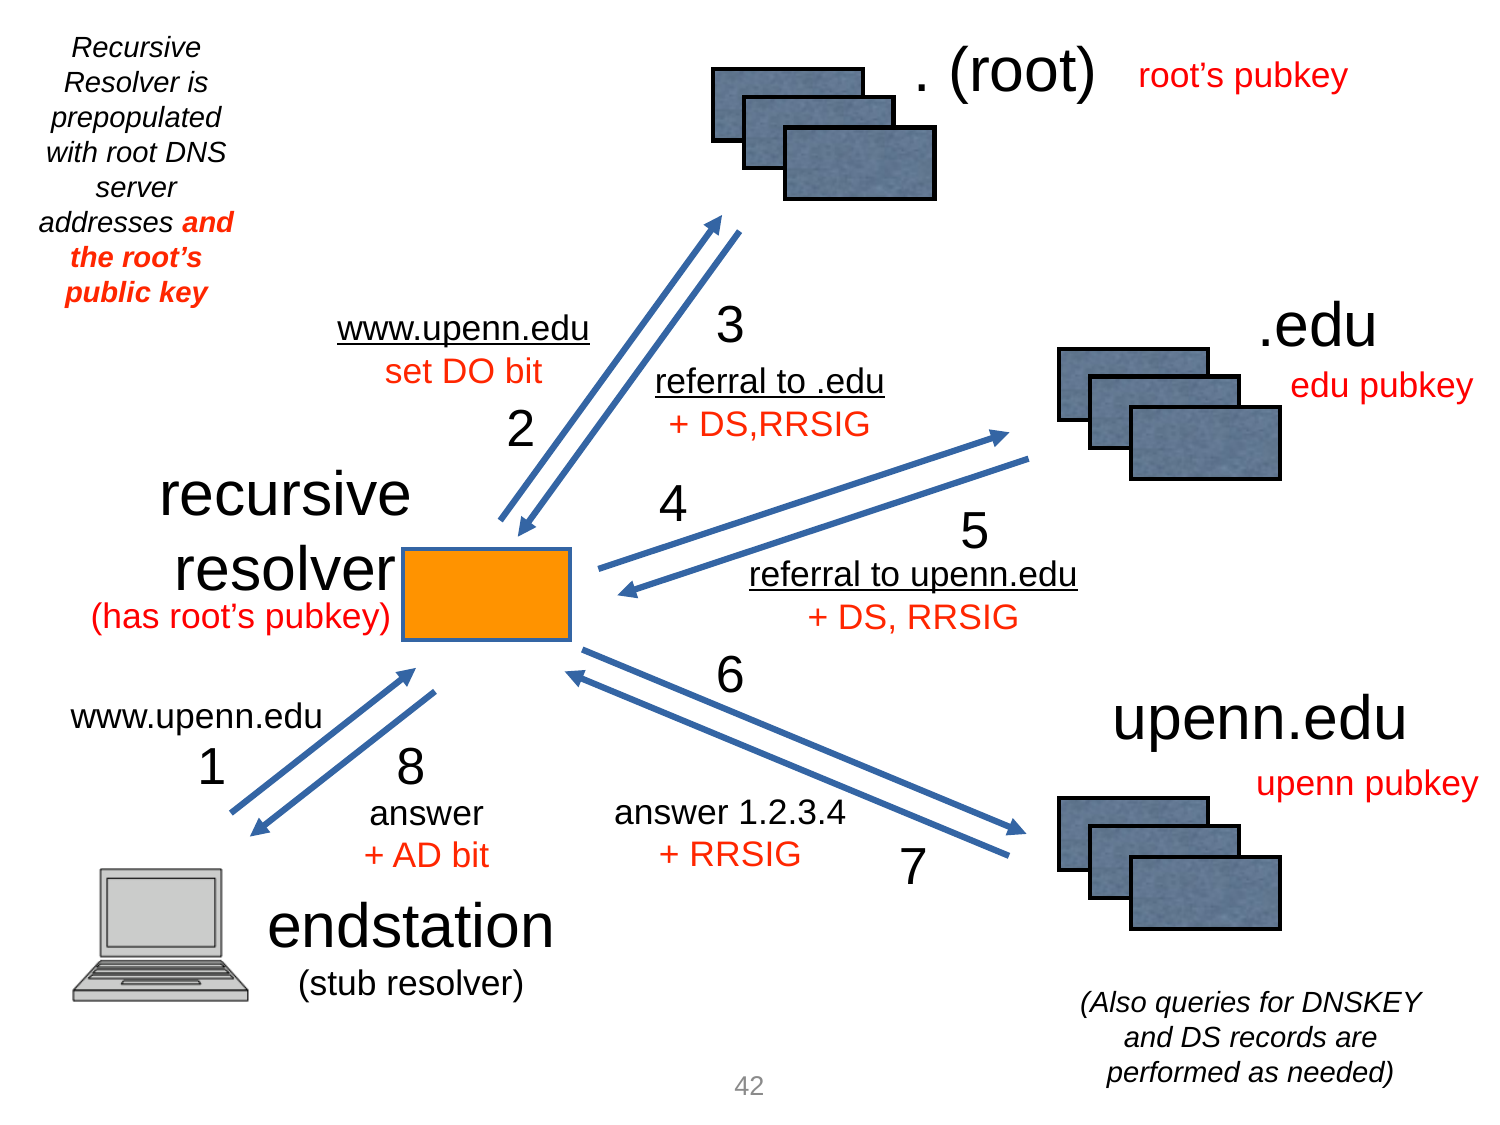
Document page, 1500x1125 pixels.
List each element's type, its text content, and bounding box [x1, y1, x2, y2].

text_box .edu [1251, 278, 1385, 355]
text_box www.upenn.edu set DO bit [331, 299, 596, 397]
text_box [402, 549, 570, 641]
text_box 6 [709, 634, 751, 709]
text_box [330, 667, 416, 736]
text_box upenn.edu [1106, 670, 1415, 758]
picture [71, 868, 251, 1003]
text_box (has root’s pubkey) [84, 587, 398, 642]
text_box answer + AD bit [357, 783, 496, 881]
text_box [617, 553, 743, 598]
text_box [596, 215, 723, 389]
text_box referral to upenn.edu + DS, RRSIG [743, 545, 1084, 643]
text_box [725, 709, 1027, 835]
text_box 1 [191, 726, 233, 801]
text_box [249, 691, 436, 837]
text_box answer 1.2.3.4 + RRSIG [608, 782, 853, 880]
text_box (Also queries for DNSKEY and DS records are performed as needed) [1054, 977, 1448, 1094]
slide_number 42 [729, 1067, 770, 1111]
text_box root’s pubkey [1132, 46, 1355, 101]
text_box [564, 670, 832, 782]
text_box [713, 68, 935, 200]
text_box www.upenn.edu [64, 687, 330, 742]
text_box . (root) [908, 23, 1104, 110]
text_box 2 [500, 397, 542, 463]
text_box recursive resolver [123, 447, 449, 609]
text_box edu pubkey [1285, 355, 1480, 411]
text_box 7 [892, 826, 934, 901]
text_box referral to .edu + DS,RRSIG [648, 352, 891, 449]
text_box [1058, 798, 1281, 929]
text_box 8 [390, 726, 432, 783]
text_box [694, 430, 1010, 538]
text_box [517, 357, 648, 537]
text_box endstation (stub resolver) [252, 879, 603, 1009]
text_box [1058, 348, 1281, 480]
text_box upenn pubkey [1250, 754, 1485, 809]
text_box 4 [652, 463, 694, 538]
text_box Recursive Resolver is prepopulated with root DNS server addresses and the root’s public key [22, 22, 250, 315]
text_box 5 [954, 491, 996, 545]
text_box 3 [709, 284, 751, 352]
